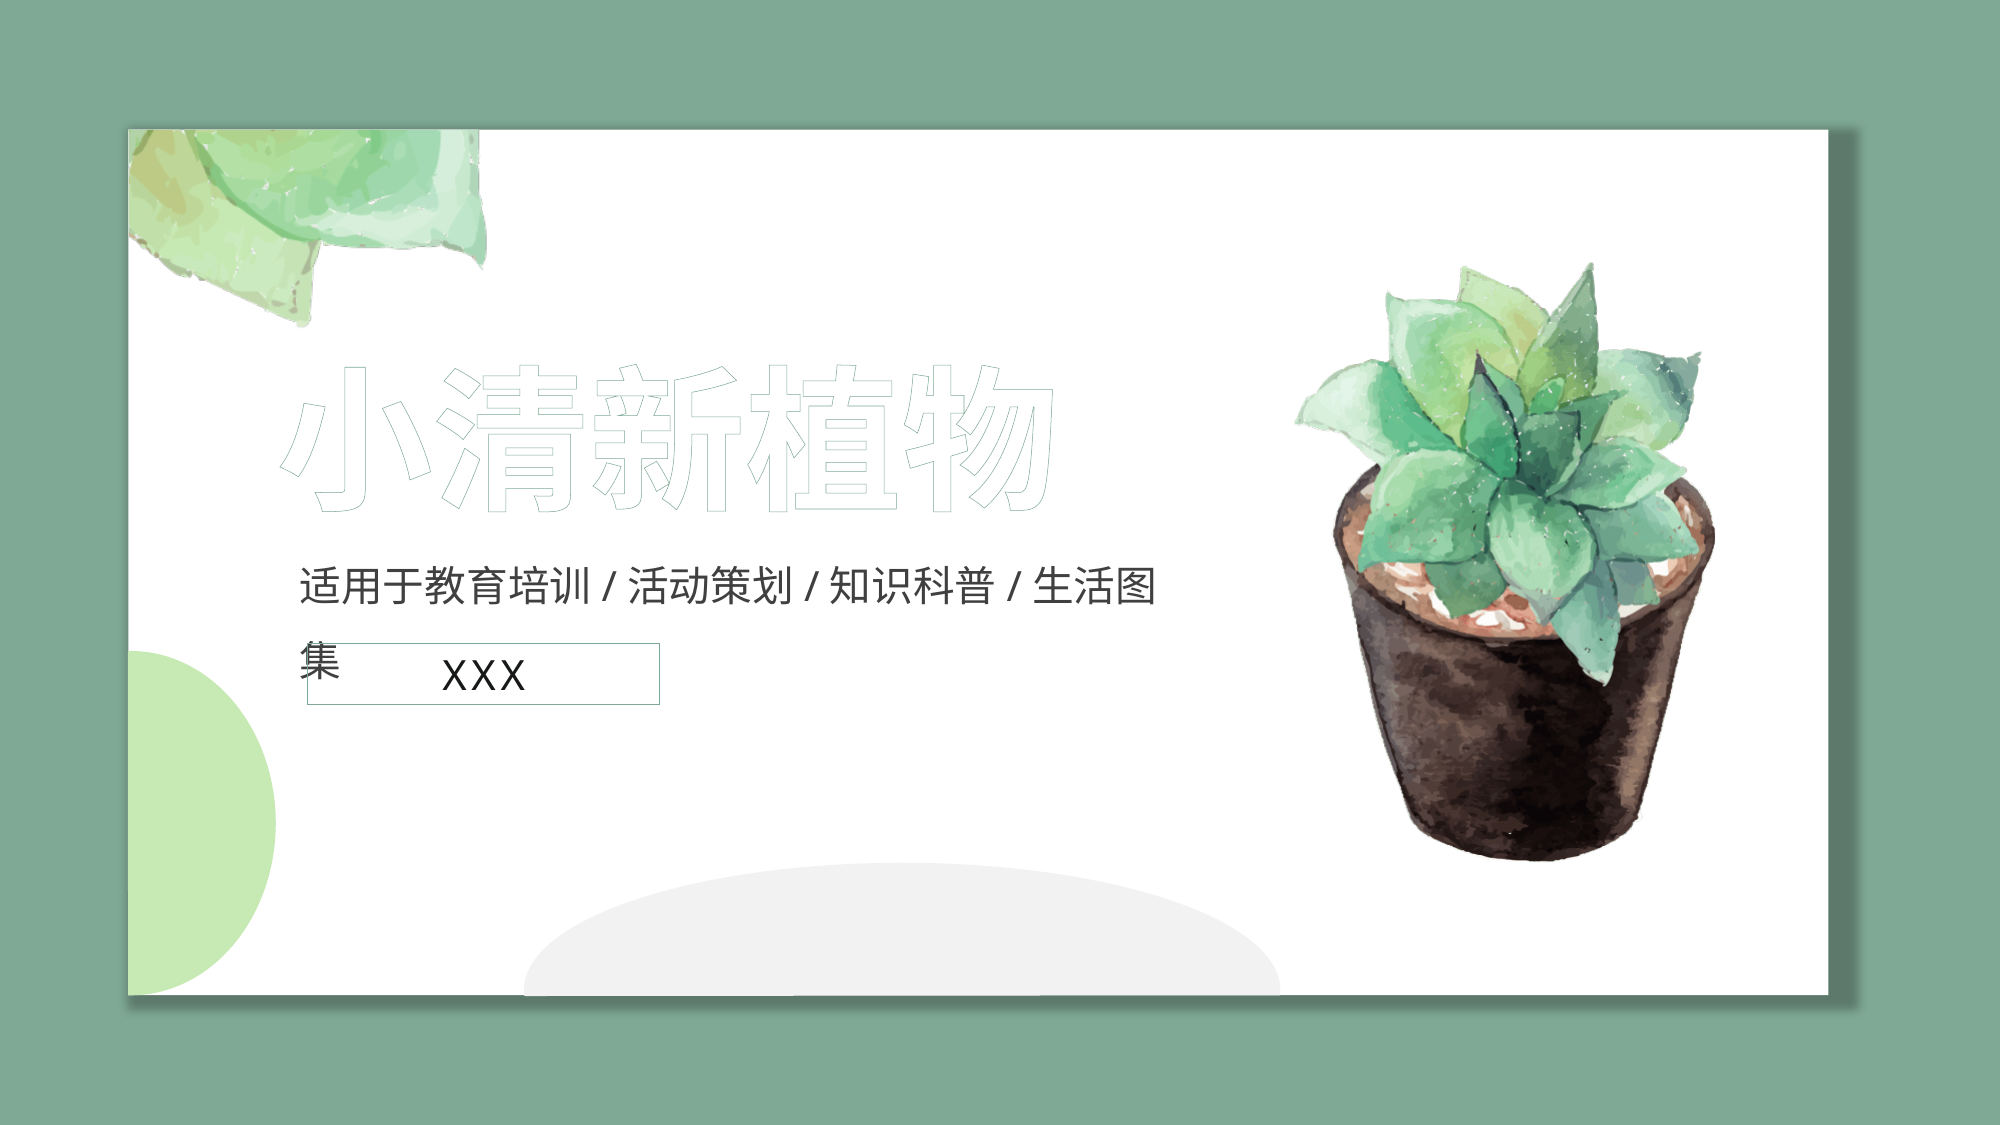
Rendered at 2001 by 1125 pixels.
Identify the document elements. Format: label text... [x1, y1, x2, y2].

text_box [522, 861, 1282, 998]
text_box [127, 129, 1829, 996]
text_box XXX [307, 643, 660, 705]
text_box 适用于教育培训/活动策划/知识科普/生活图集 [284, 527, 1209, 692]
picture [128, 129, 701, 335]
text_box 小清新植物 [261, 334, 1209, 537]
picture [1294, 262, 1716, 863]
text_box [126, 649, 277, 997]
